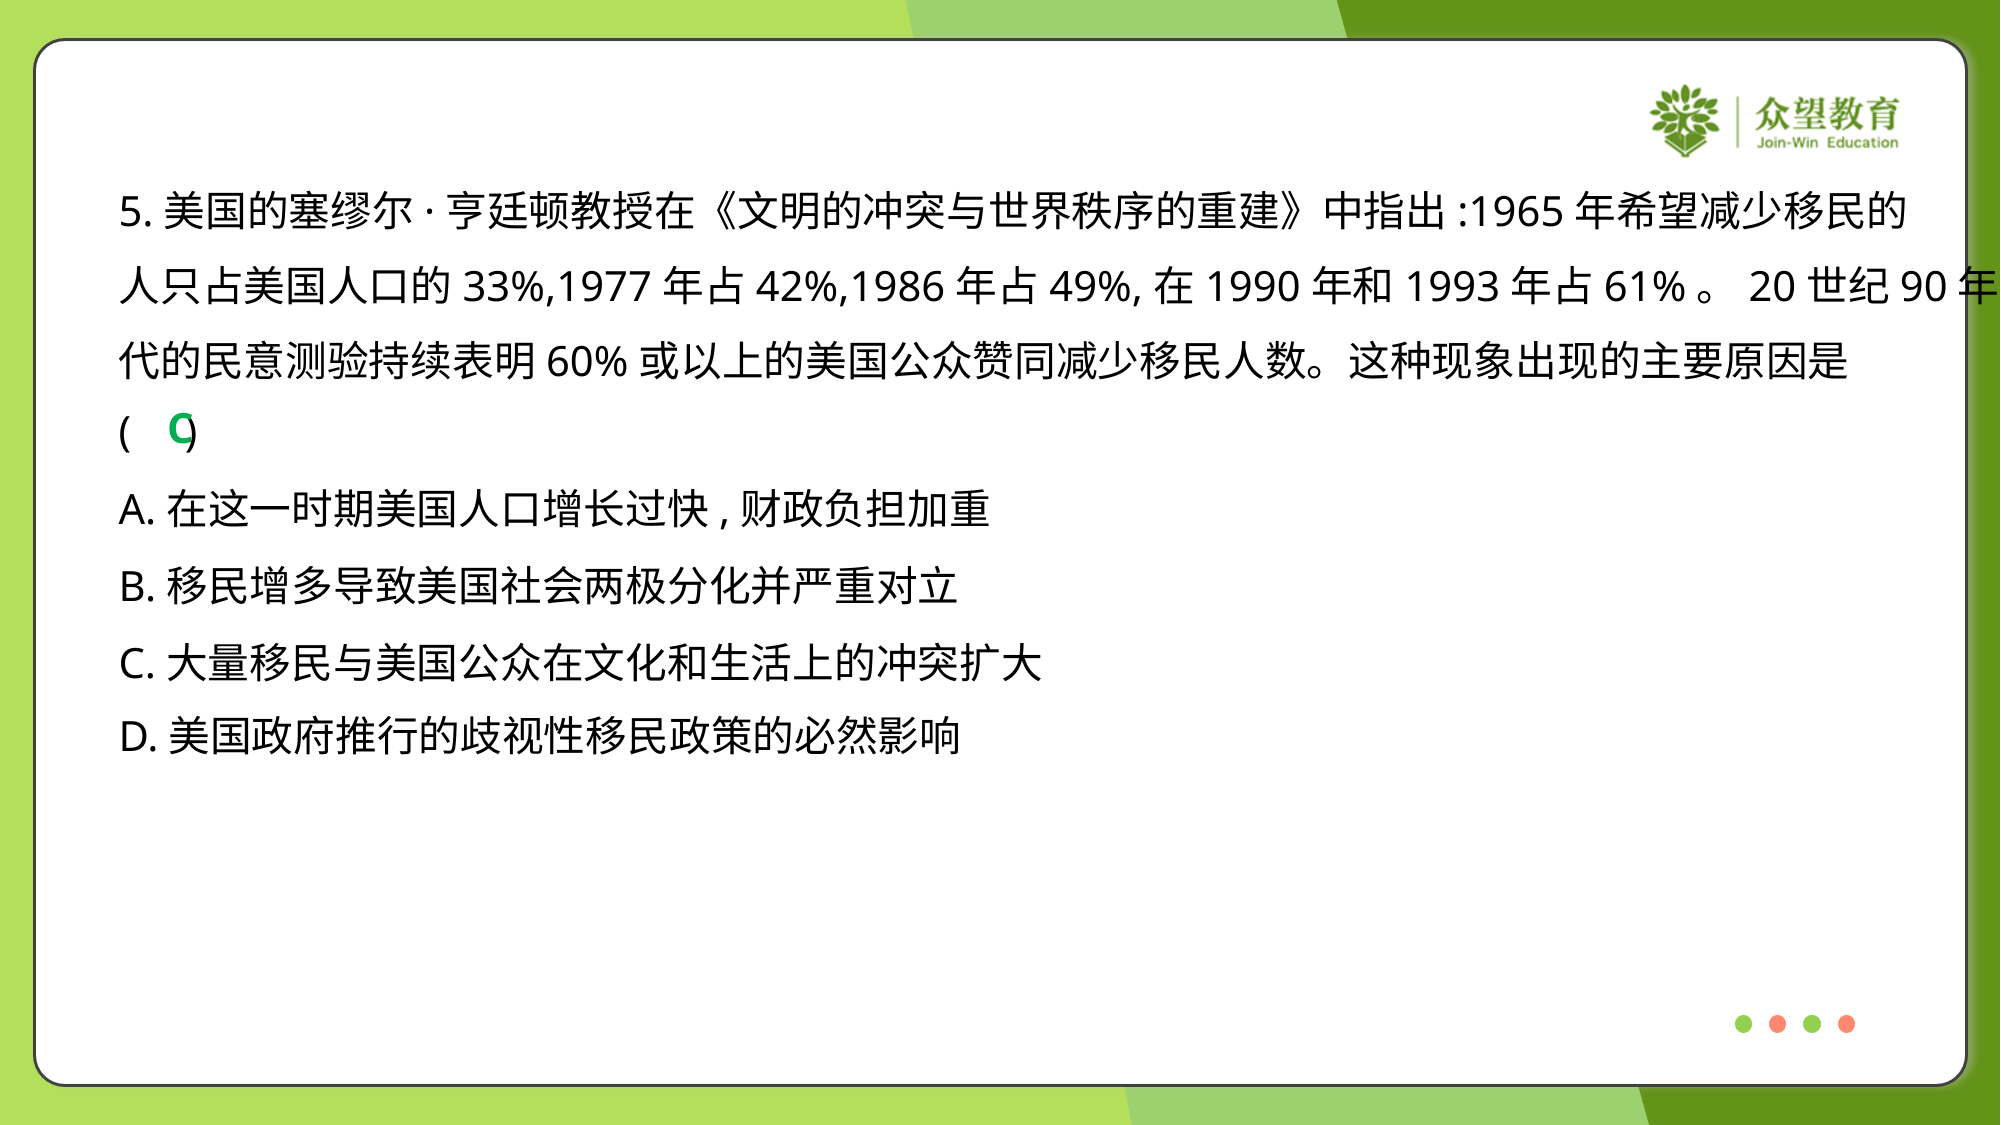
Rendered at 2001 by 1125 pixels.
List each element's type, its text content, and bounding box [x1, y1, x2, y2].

text_box C [151, 381, 210, 446]
text_box A.在这一时期美国人口增长过快,财政负担加重 B.移民增多导致美国社会两极分化并严重对立 C.大量移民与美国公众在文化和生活上的冲突扩大 D.美国政府推行的歧视性移民政策的必然影响 [118, 457, 1883, 753]
text_box 5.美国的塞缪尔·亨廷顿教授在《文明的冲突与世界秩序的重建》中指出:1965年希望减少移民的 人只占美国人口的33%,1977年占42%,1986年占49%,在1990年和1993年占61%。20世纪90年 代的民意测验持续表明60%或以上的美国公众赞同减少移民人数。这种现象出现的主要原因是 ( ) [118, 159, 1883, 448]
picture [0, 0, 2000, 1125]
